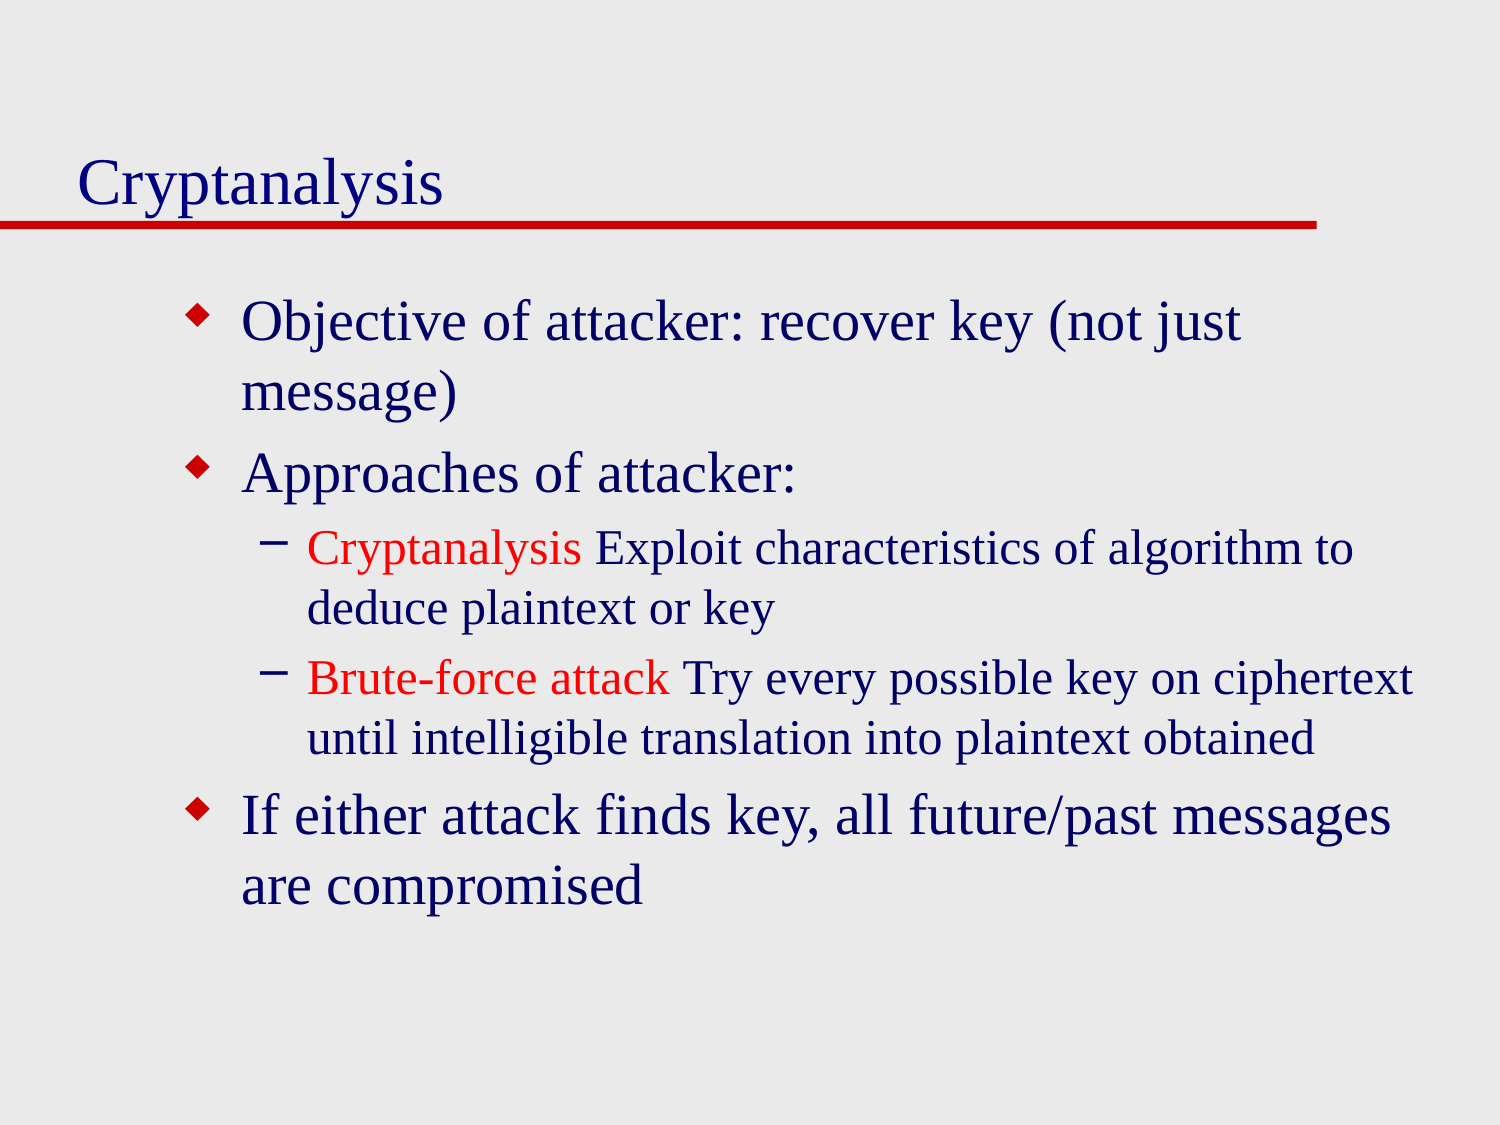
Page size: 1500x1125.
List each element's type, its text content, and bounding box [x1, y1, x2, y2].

title Cryptanalysis [62, 43, 1338, 226]
list Objective of attacker: recover key (not just message) Approaches of attacker: Cryptanalysis Exploit characteristics of algorithm to deduce plaintext or key Brute-force attack Try every possible key on ciphertext until intelligible translation into plaintext obtained If either attack finds key, all future/past messages are compromised [169, 274, 1438, 951]
